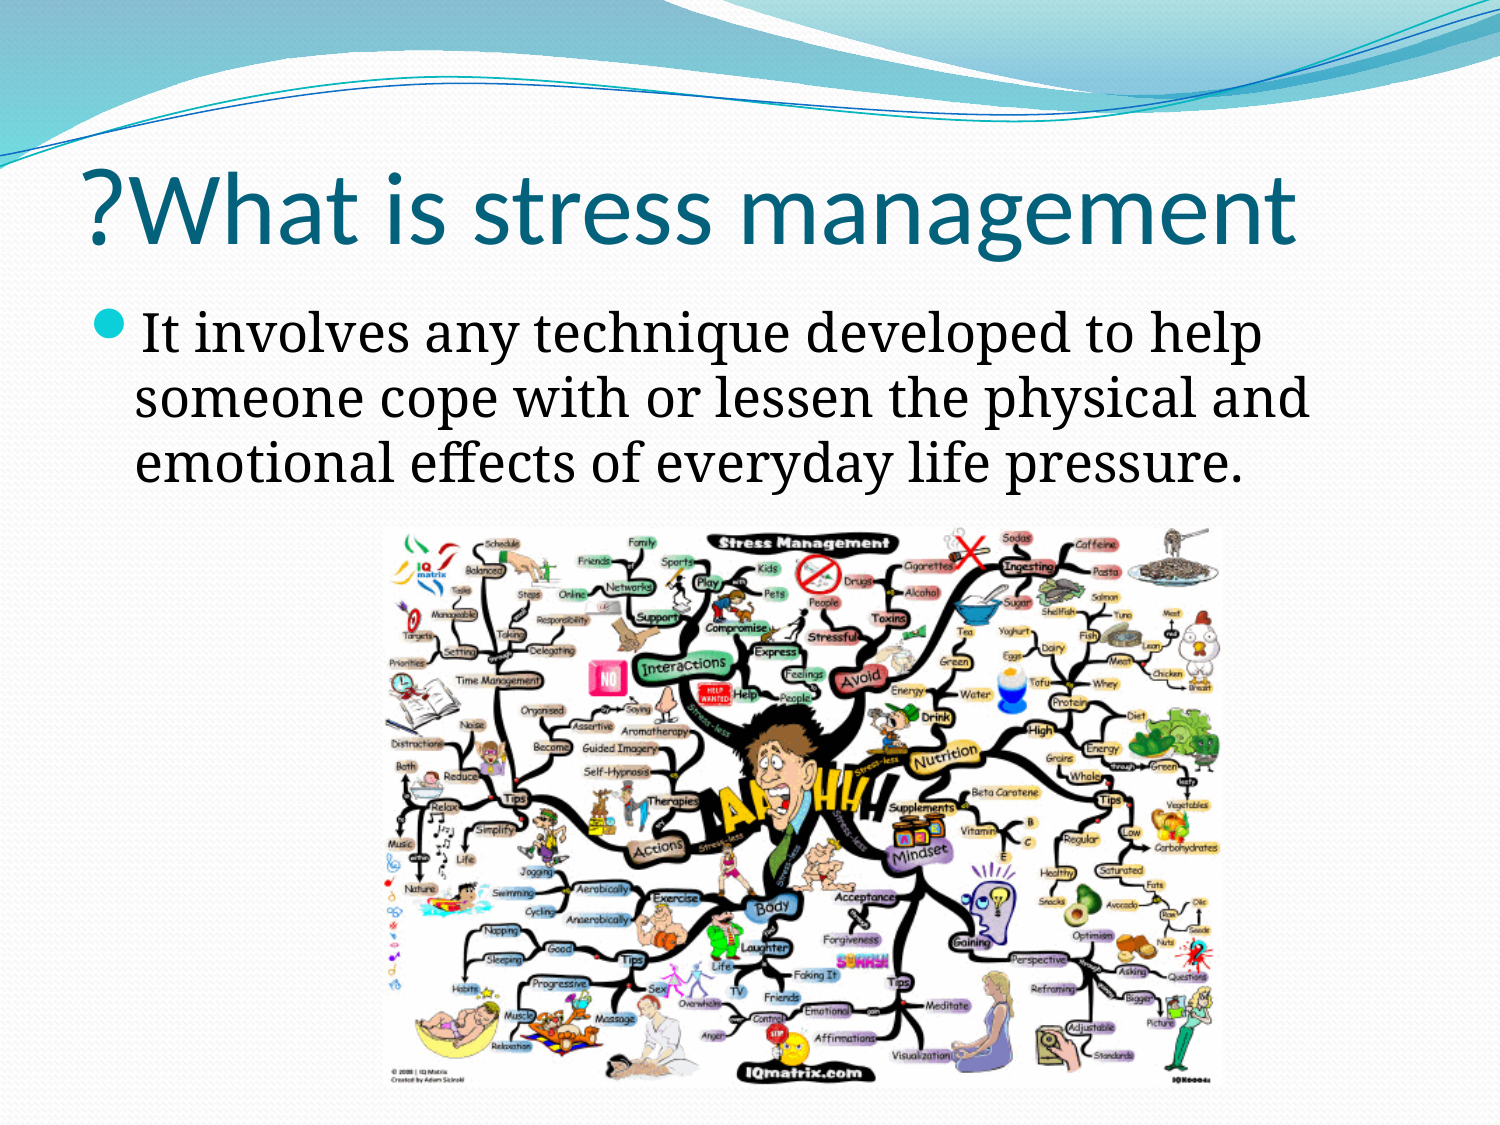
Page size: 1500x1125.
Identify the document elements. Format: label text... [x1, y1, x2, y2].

title What is stress management? [75, 78, 1425, 266]
picture [383, 526, 1223, 1087]
list It involves any technique developed to help someone cope with or lessen the physical and emotional effects of everyday life pressure. [75, 290, 1425, 1011]
